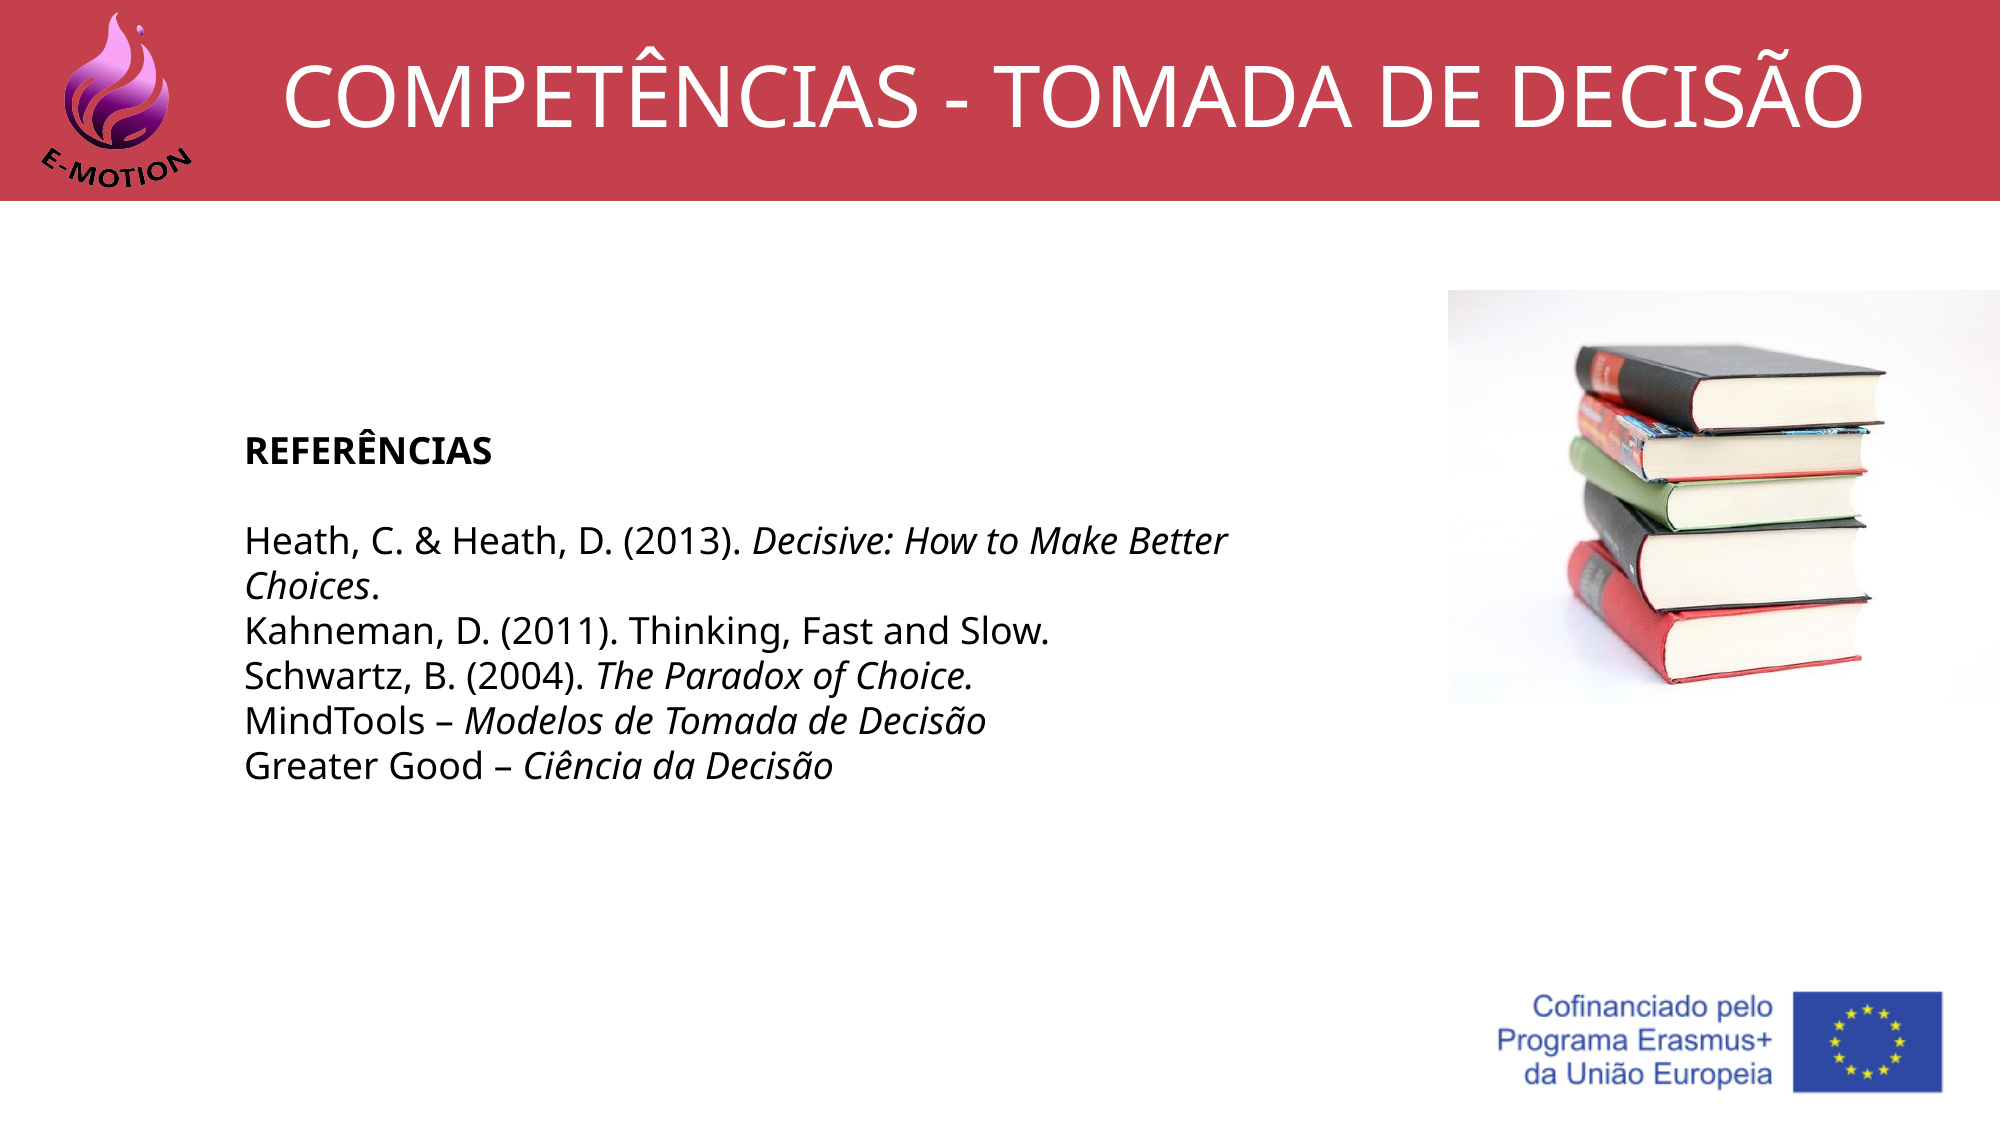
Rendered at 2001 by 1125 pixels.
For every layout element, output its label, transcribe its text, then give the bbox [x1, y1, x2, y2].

picture [1396, 955, 2000, 1125]
picture [0, 0, 253, 247]
text_box REFERÊNCIAS Heath, C. & Heath, D. (2013). Decisive: How to Make Better Choices. Kahneman, D. (2011). Thinking, Fast and Slow. Schwartz, B. (2004). The Paradox of Choice. MindTools – Modelos de Tomada de Decisão Greater Good – Ciência da Decisão [229, 419, 1356, 795]
text_box COMPETÊNCIAS - TOMADA DE DECISÃO [257, 34, 1884, 165]
picture [1448, 289, 2000, 704]
